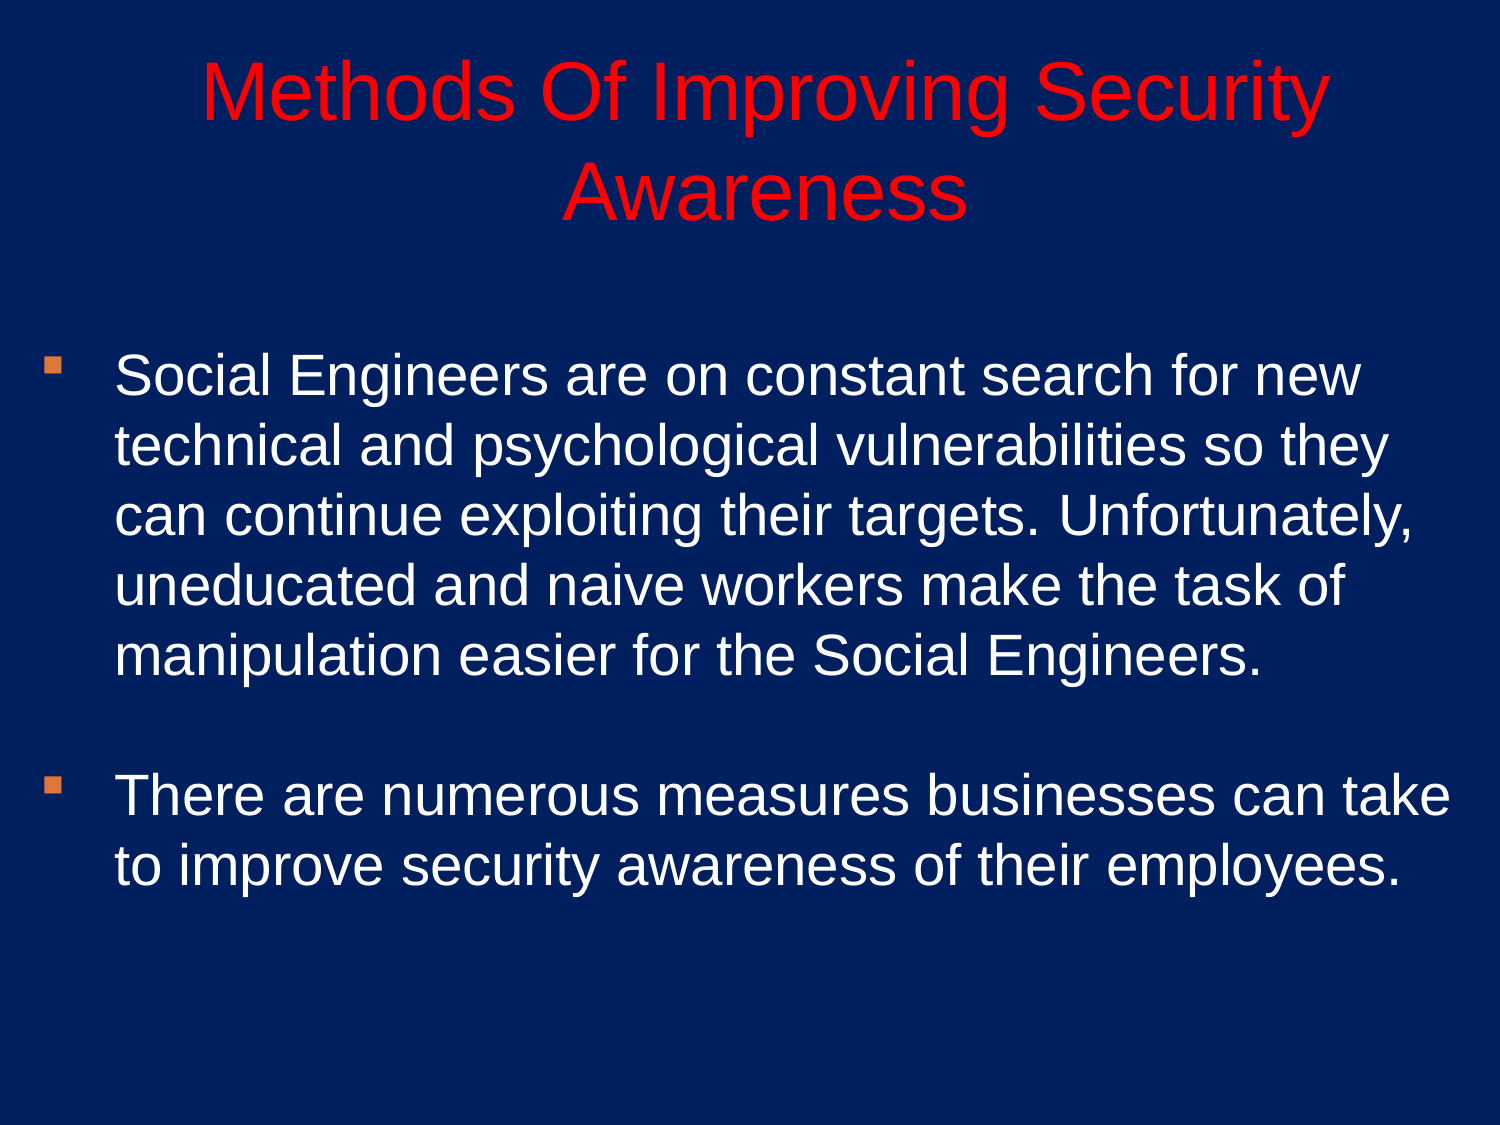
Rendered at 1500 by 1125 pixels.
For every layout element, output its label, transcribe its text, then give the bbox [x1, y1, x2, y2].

title Methods Of Improving Security Awareness [50, 12, 1462, 238]
text_box Social Engineers are on constant search for new technical and psychological vulnerabilities so they can continue exploiting their targets. Unfortunately, uneducated and naive workers make the task of manipulation easier for the Social Engineers. There are numerous measures businesses can take to improve security awareness of their employees. [37, 337, 1463, 898]
